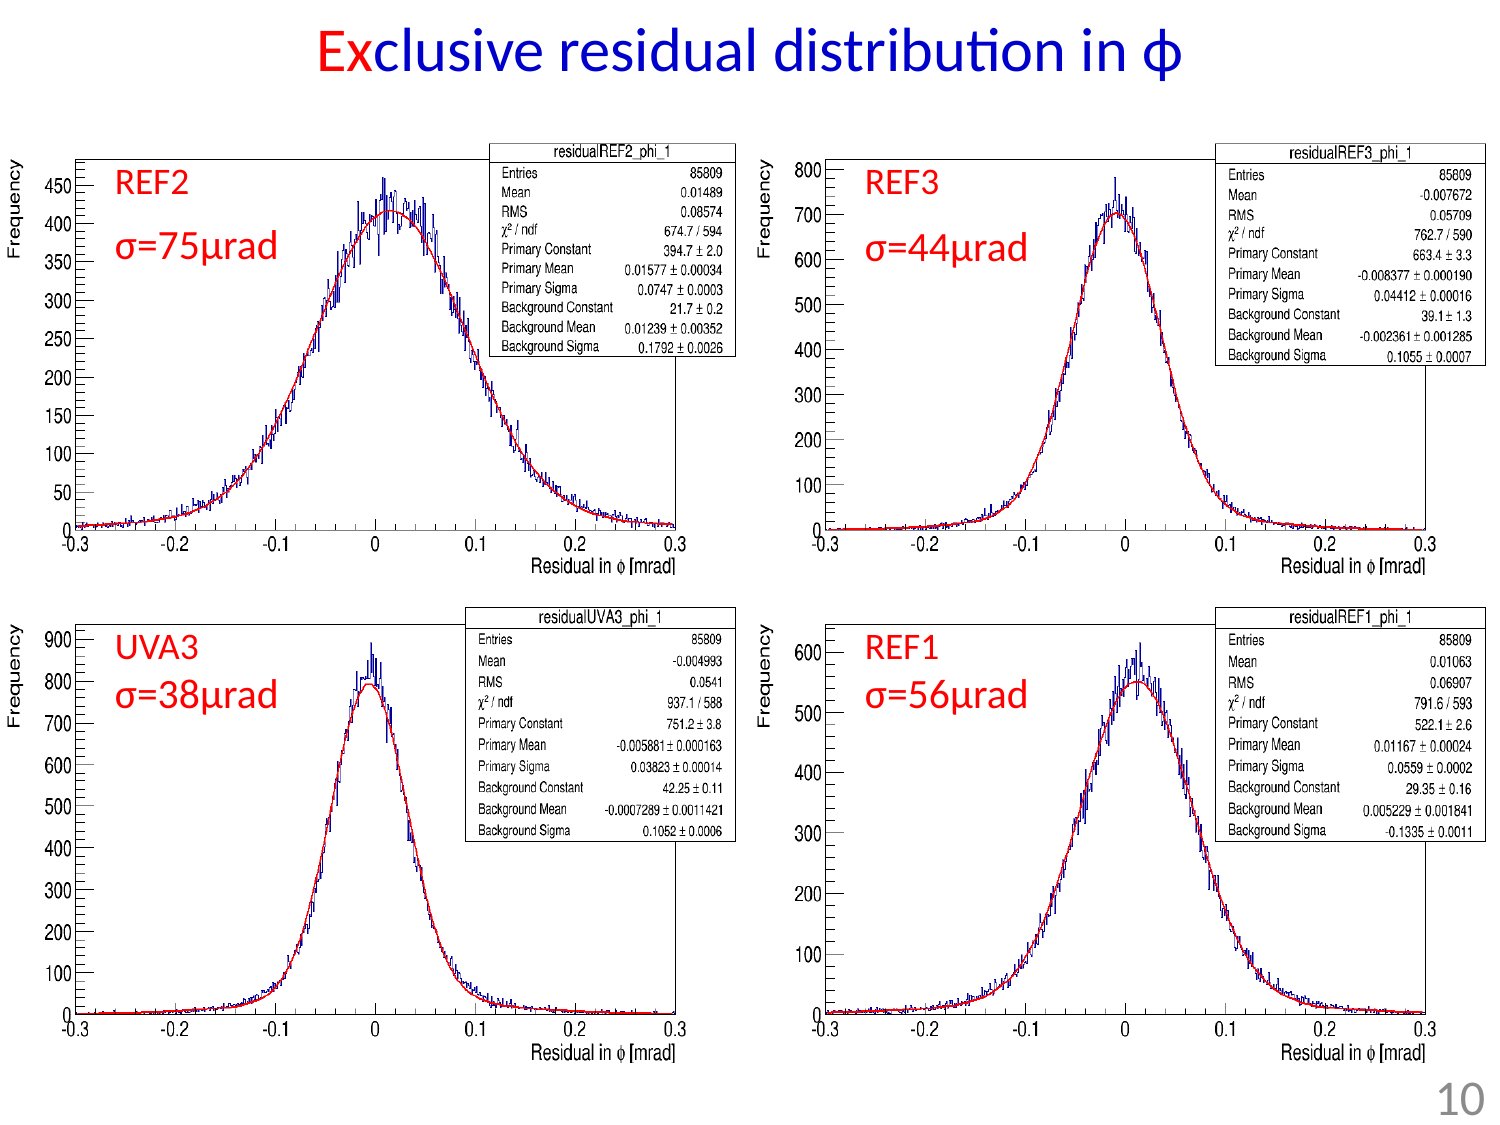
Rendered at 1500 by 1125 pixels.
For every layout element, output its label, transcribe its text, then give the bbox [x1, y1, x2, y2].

slide_number 10 [1149, 1069, 1500, 1125]
title Exclusive residual distribution in ϕ [75, 0, 1425, 93]
picture [0, 113, 1500, 1063]
